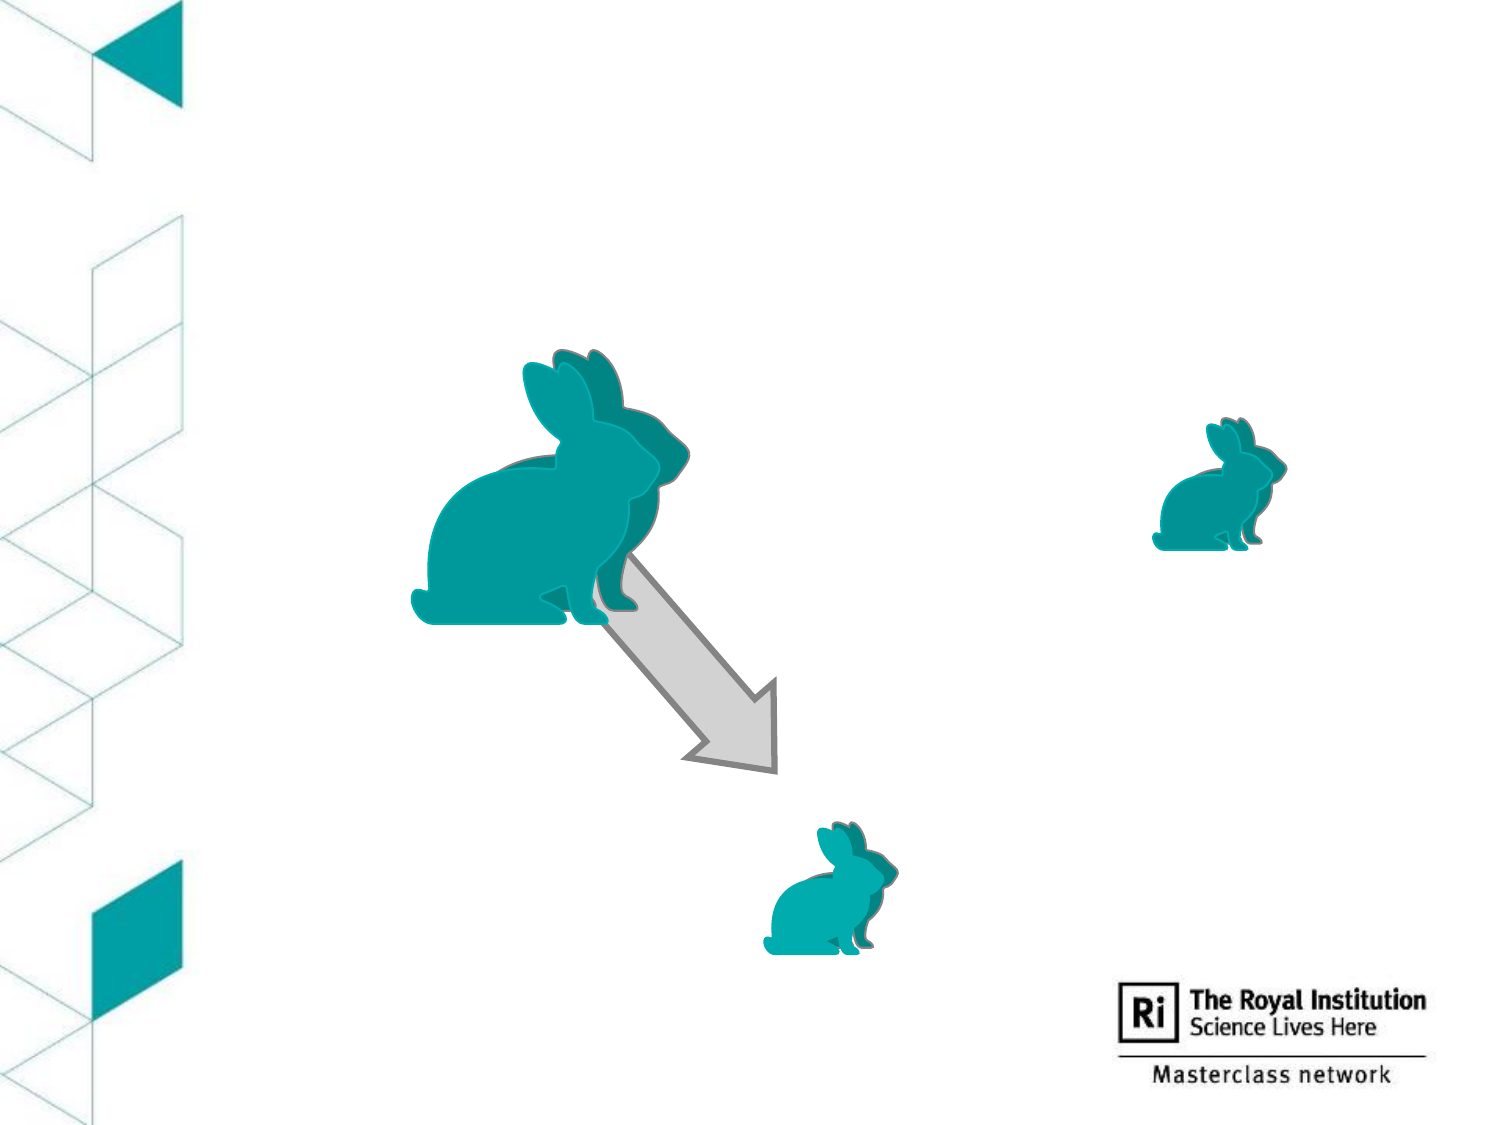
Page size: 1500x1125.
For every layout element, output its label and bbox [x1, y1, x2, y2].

text_box [411, 349, 690, 625]
text_box [764, 822, 899, 955]
picture [1112, 975, 1436, 1102]
picture [0, 0, 215, 1125]
text_box [1152, 417, 1287, 551]
text_box [605, 624, 775, 772]
